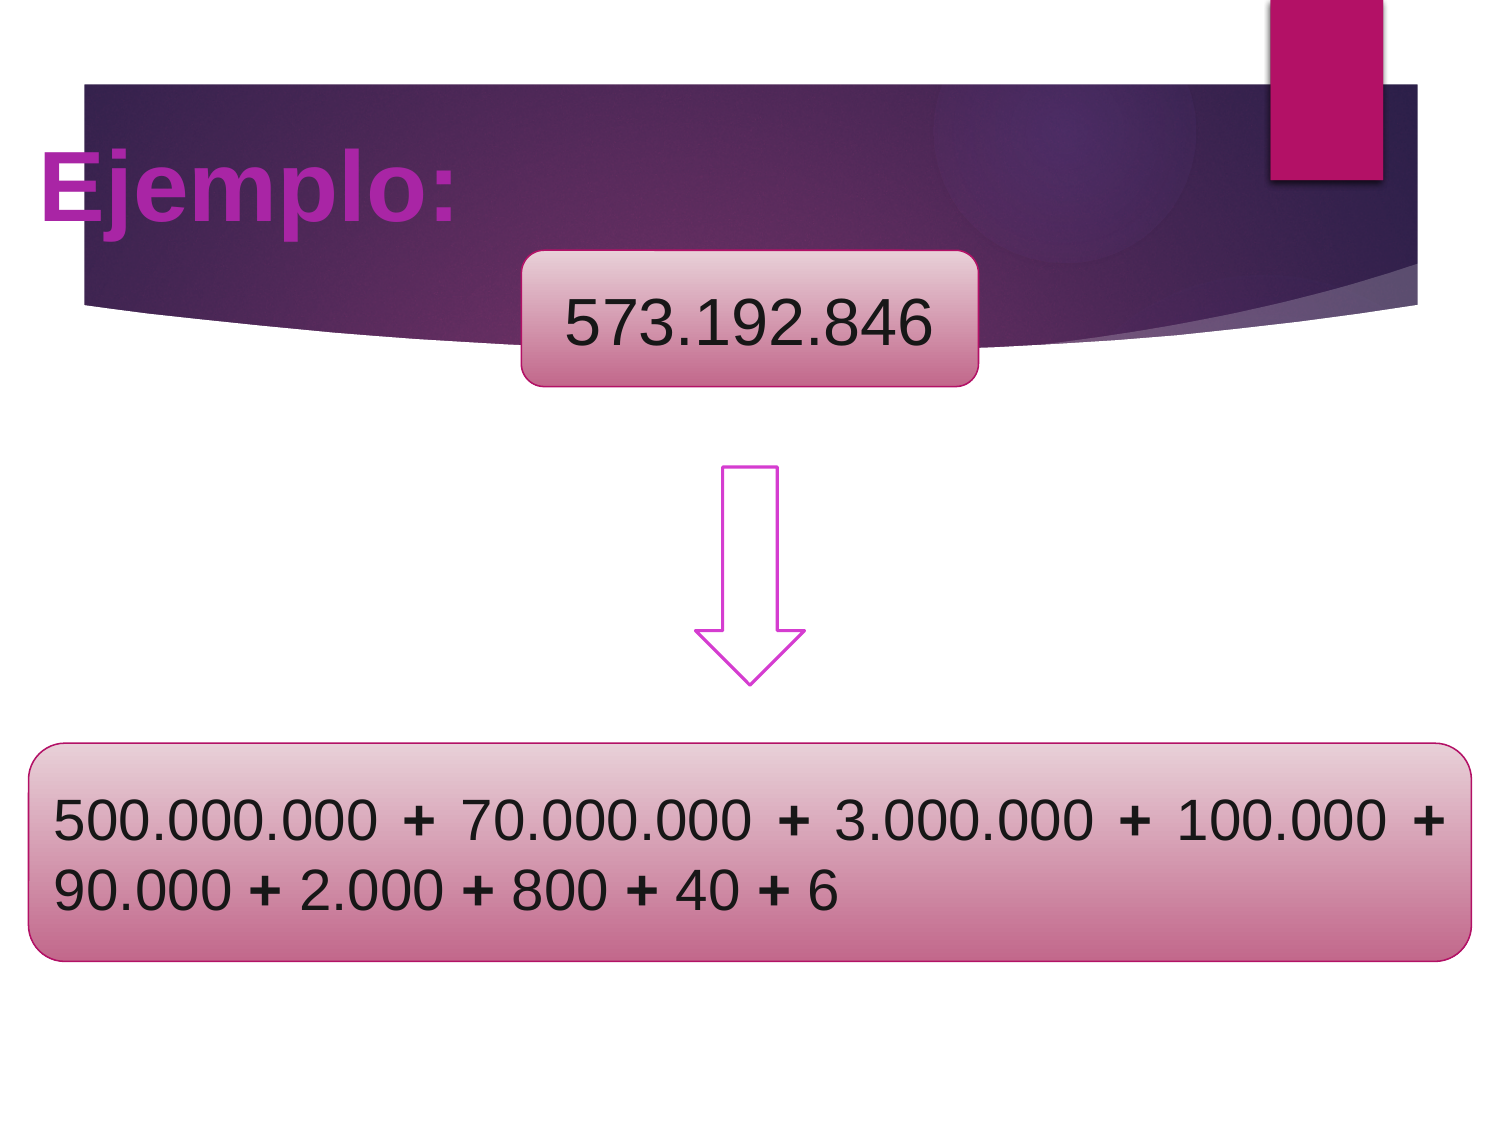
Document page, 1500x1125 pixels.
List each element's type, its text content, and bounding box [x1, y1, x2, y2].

text_box [693, 465, 806, 687]
text_box 573.192.846 [520, 249, 980, 388]
text_box Ejemplo: [23, 114, 476, 249]
text_box 500.000.000 + 70.000.000 + 3.000.000 + 100.000 + 90.000 + 2.000 + 800 + 40 + 6 [27, 742, 1473, 963]
